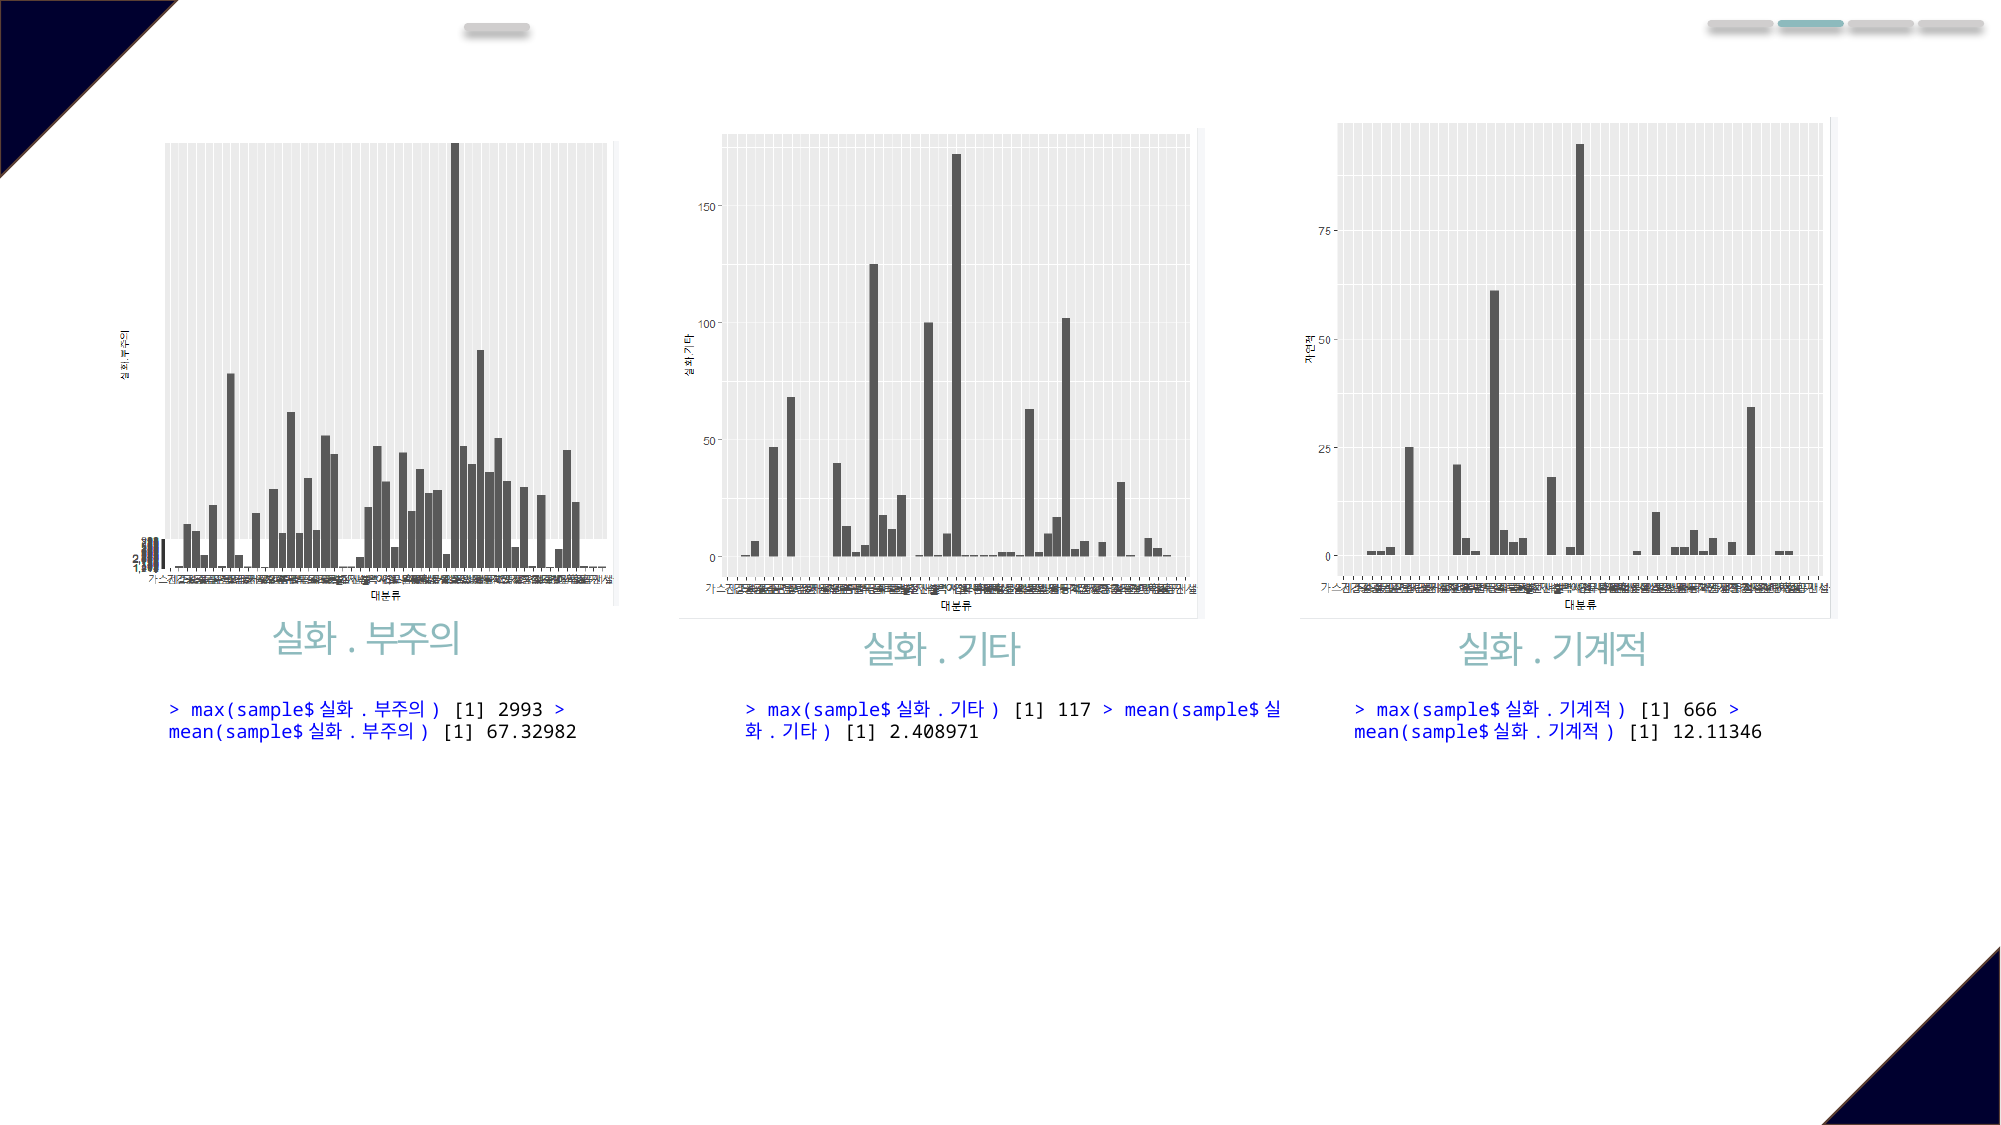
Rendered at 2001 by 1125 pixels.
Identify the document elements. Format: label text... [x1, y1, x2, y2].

text_box > max(sample$실화.부주의) [1] 2993 > mean(sample$실화.부주의) [1] 67.32982 [168, 697, 666, 743]
picture [679, 128, 1205, 619]
text_box > max(sample$실화.기계적) [1] 666 > mean(sample$실화.기계적) [1] 12.11346 [1354, 697, 1811, 743]
text_box 실화.부주의 [257, 607, 478, 668]
text_box > max(sample$실화.기타) [1] 117 > mean(sample$실화.기타) [1] 2.408971 [745, 697, 1301, 743]
text_box 실화.기계적 [1443, 619, 1664, 678]
text_box 실화.기타 [847, 619, 1037, 678]
picture [116, 141, 619, 606]
picture [1300, 117, 1838, 619]
